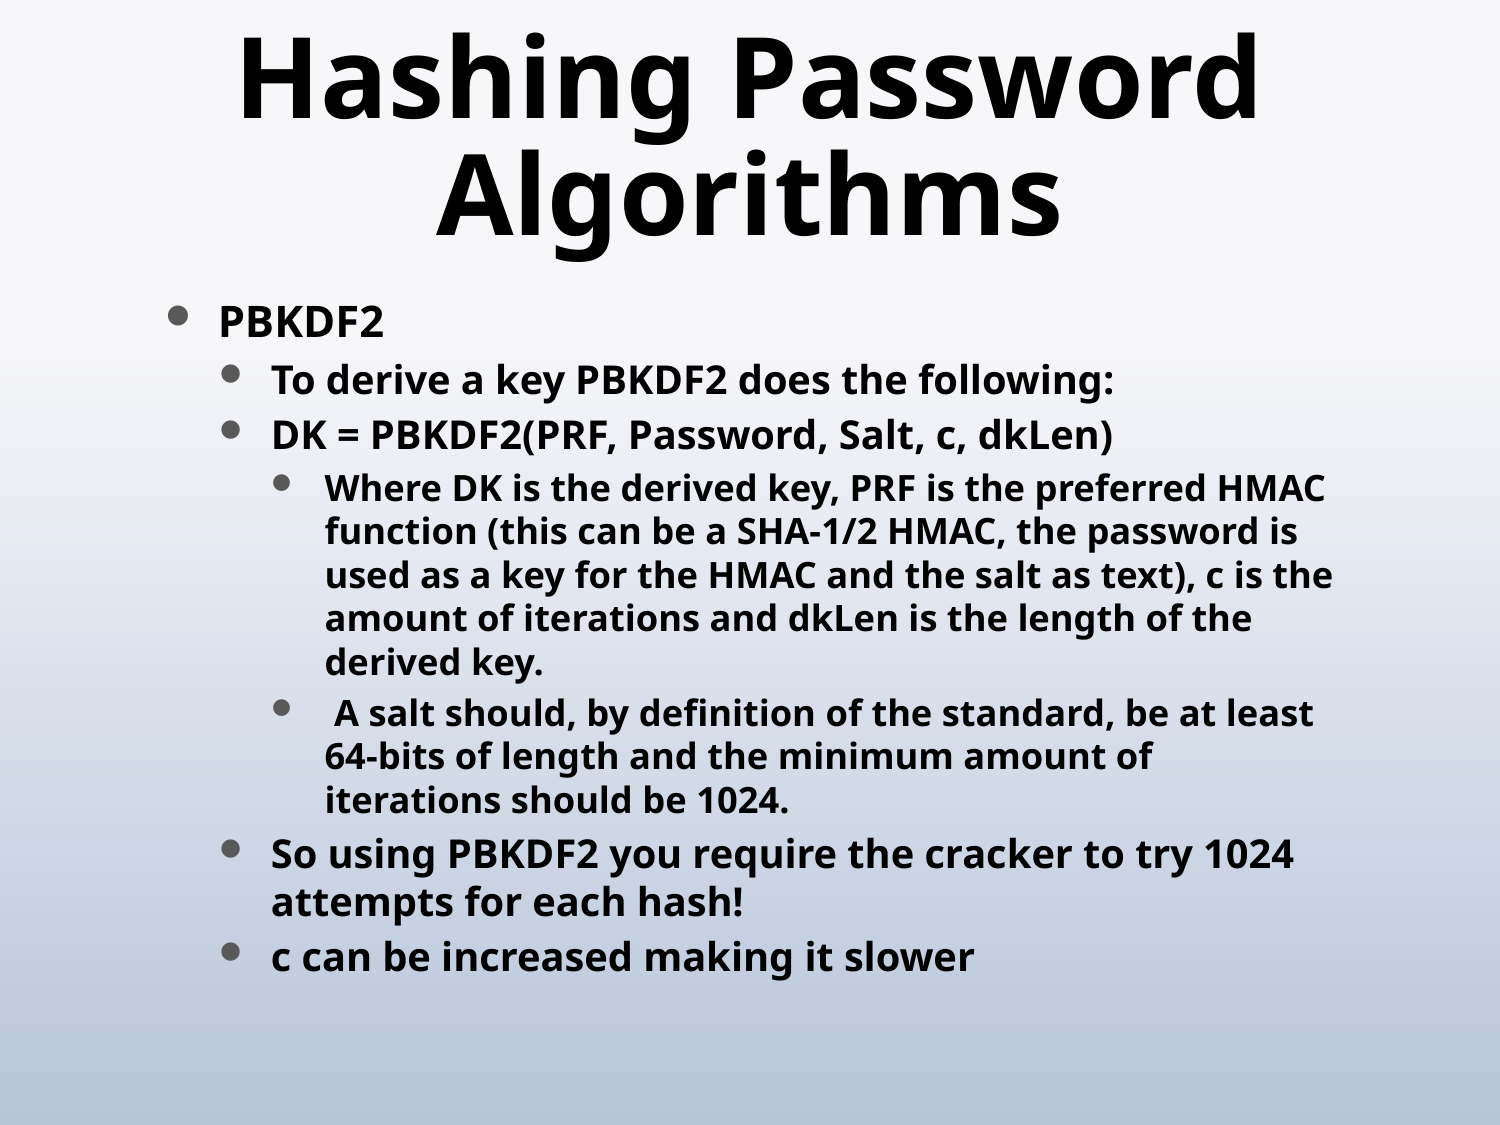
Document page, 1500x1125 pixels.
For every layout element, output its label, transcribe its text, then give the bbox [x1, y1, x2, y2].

list PBKDF2 To derive a key PBKDF2 does the following: DK = PBKDF2(PRF, Password, Salt, c, dkLen) Where DK is the derived key, PRF is the preferred HMAC function (this can be a SHA-1/2 HMAC, the password is used as a key for the HMAC and the salt as text), c is the amount of iterations and dkLen is the length of the derived key. A salt should, by definition of the standard, be at least 64-bits of length and the minimum amount of iterations should be 1024. So using PBKDF2 you require the cracker to try 1024 attempts for each hash! c can be increased making it slower [150, 286, 1350, 993]
title Hashing Password Algorithms [150, 37, 1350, 245]
